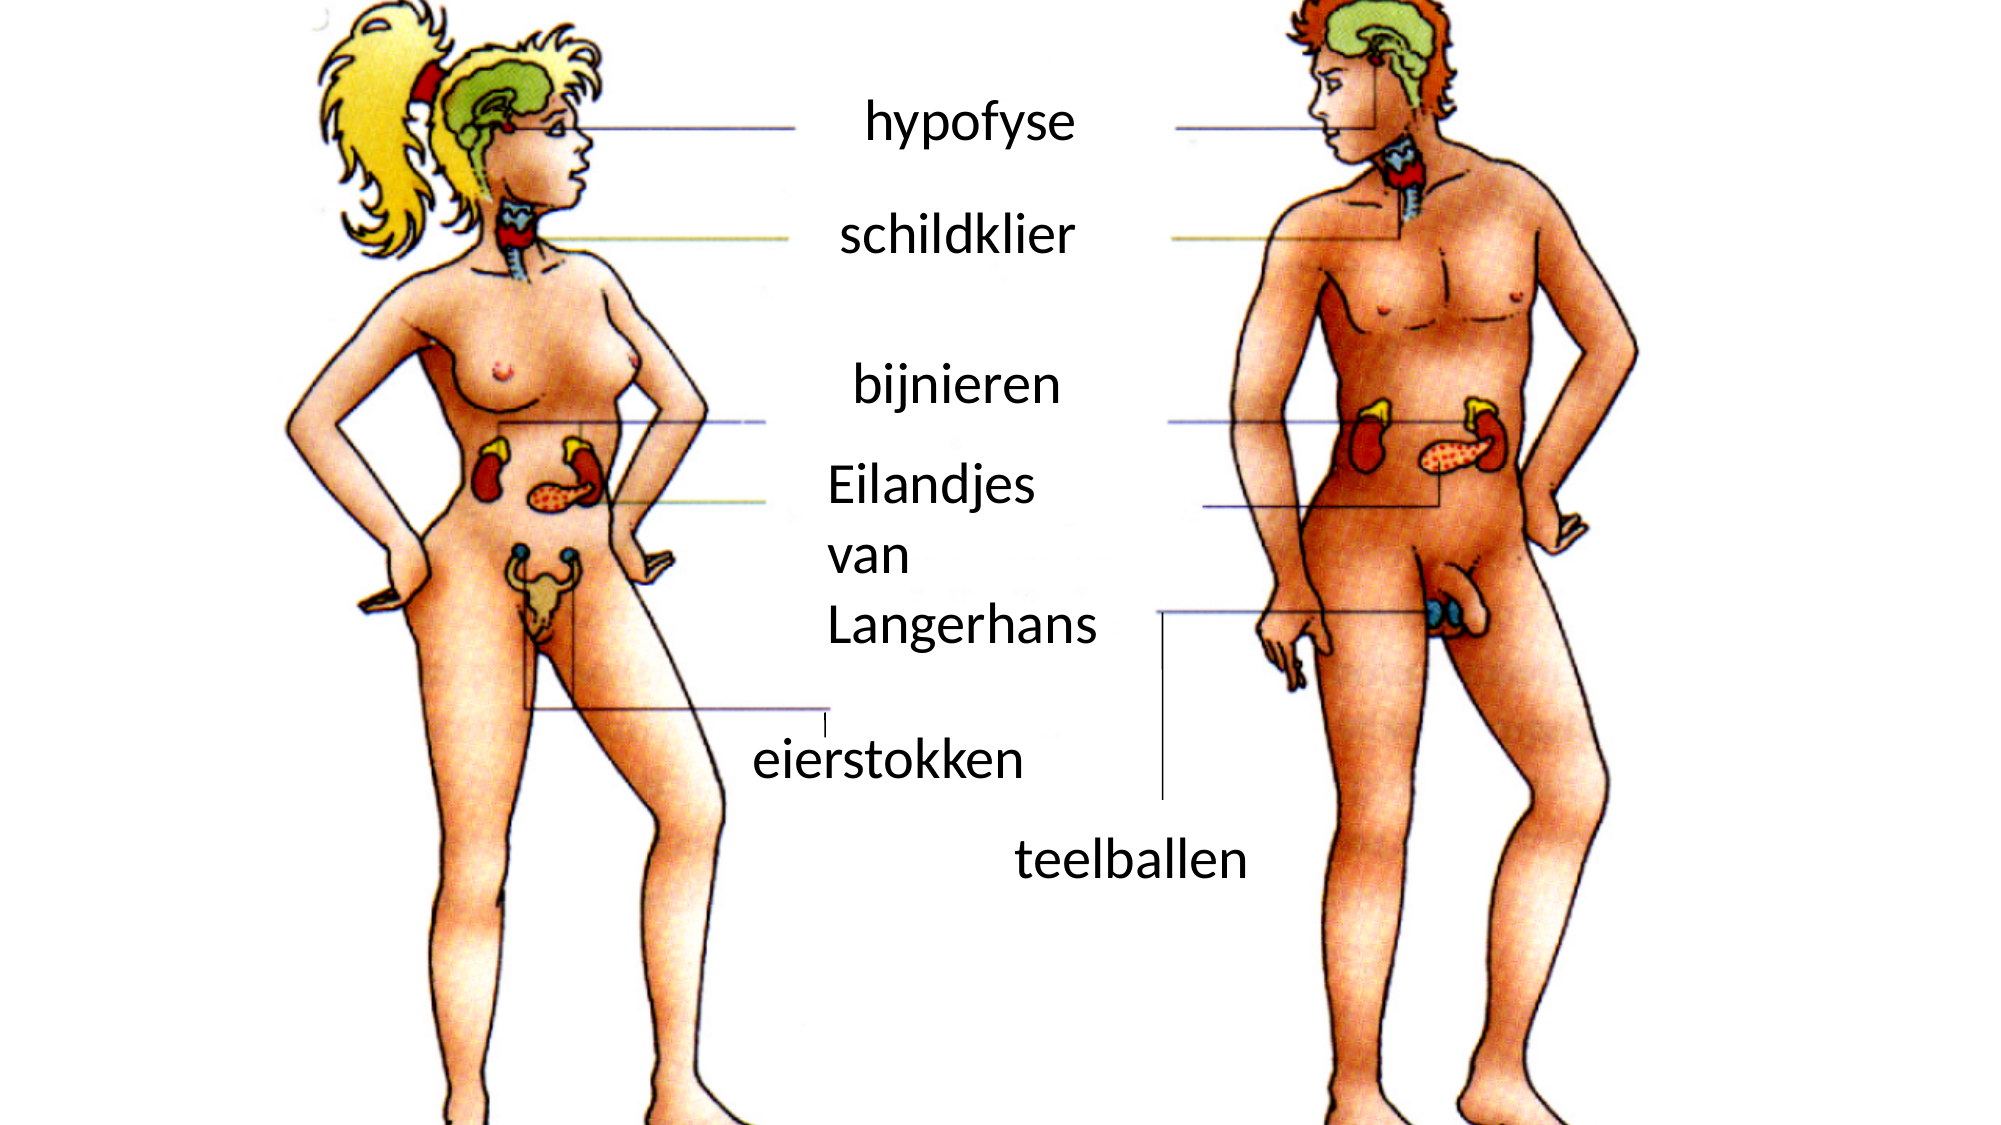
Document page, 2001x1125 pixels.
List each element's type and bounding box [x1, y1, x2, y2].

picture [249, 0, 1721, 1125]
